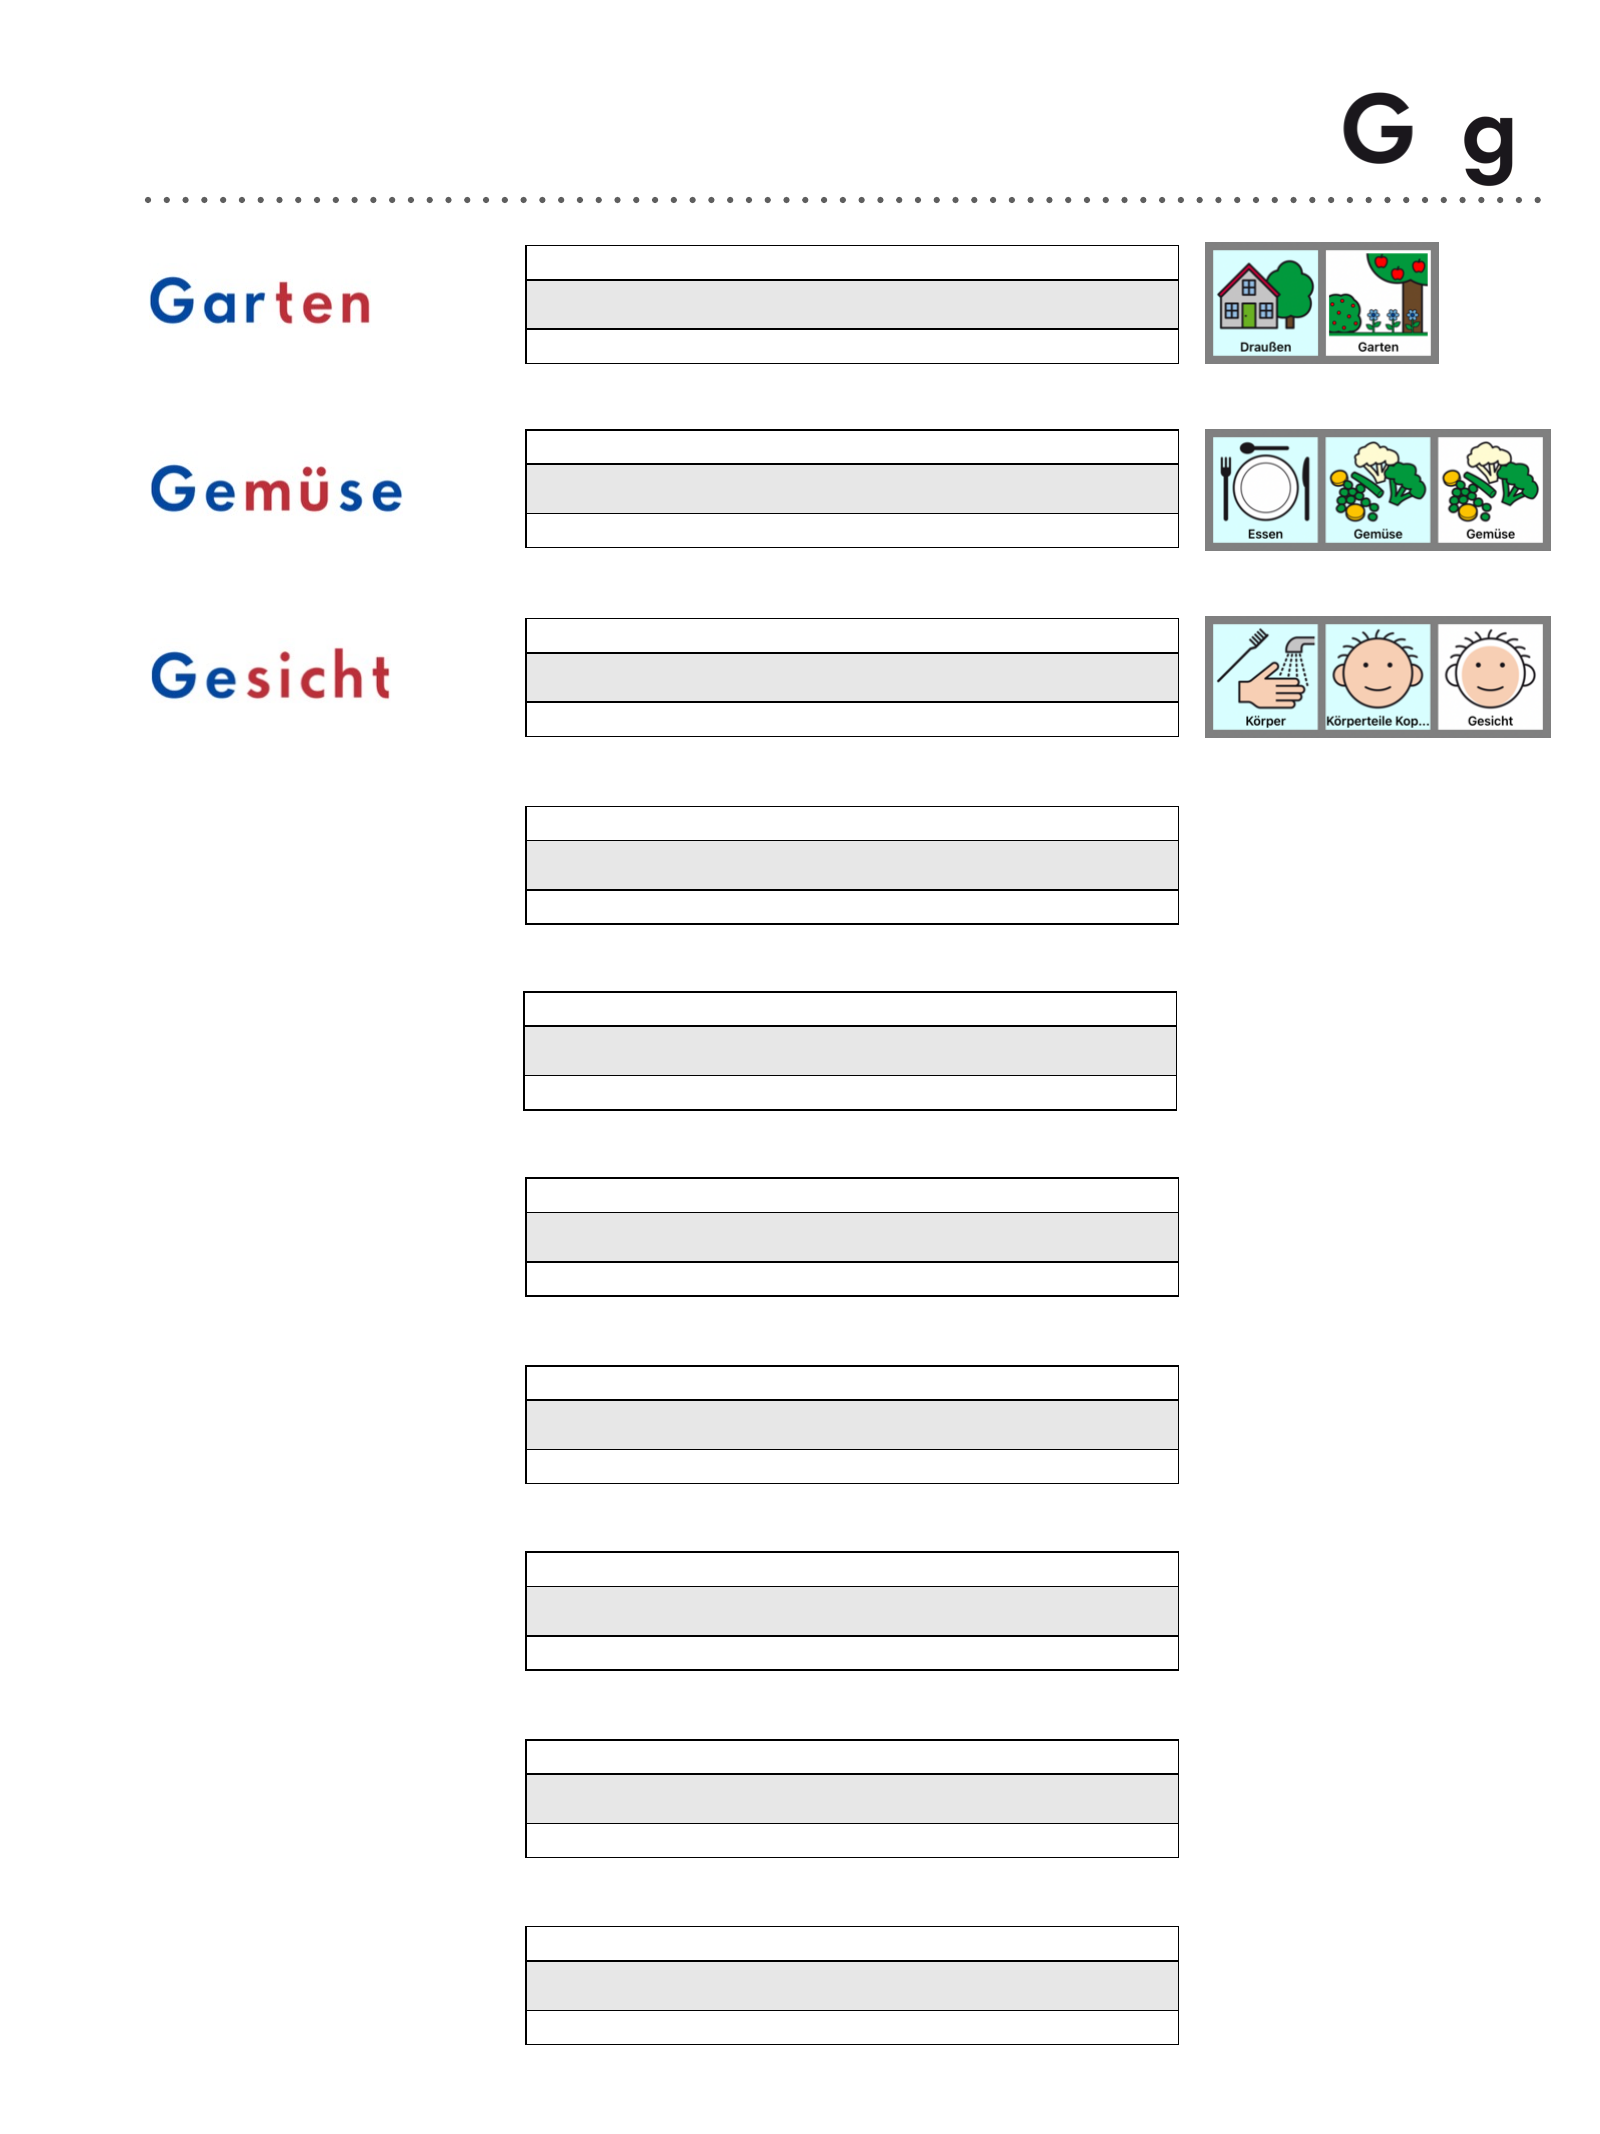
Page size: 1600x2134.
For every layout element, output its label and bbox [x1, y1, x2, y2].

picture [1205, 616, 1551, 738]
picture [149, 638, 391, 716]
picture [1205, 242, 1439, 364]
text_box [525, 1926, 1179, 2045]
picture [149, 451, 403, 529]
text_box [525, 245, 1179, 364]
picture [1205, 429, 1551, 551]
picture [148, 262, 372, 341]
text_box [525, 1551, 1179, 1671]
text_box [525, 618, 1179, 737]
text_box [525, 1739, 1179, 1858]
text_box [525, 1365, 1179, 1484]
text_box [525, 1177, 1179, 1297]
text_box [525, 806, 1179, 925]
picture [1305, 69, 1562, 191]
text_box [523, 991, 1177, 1111]
text_box [525, 429, 1179, 548]
